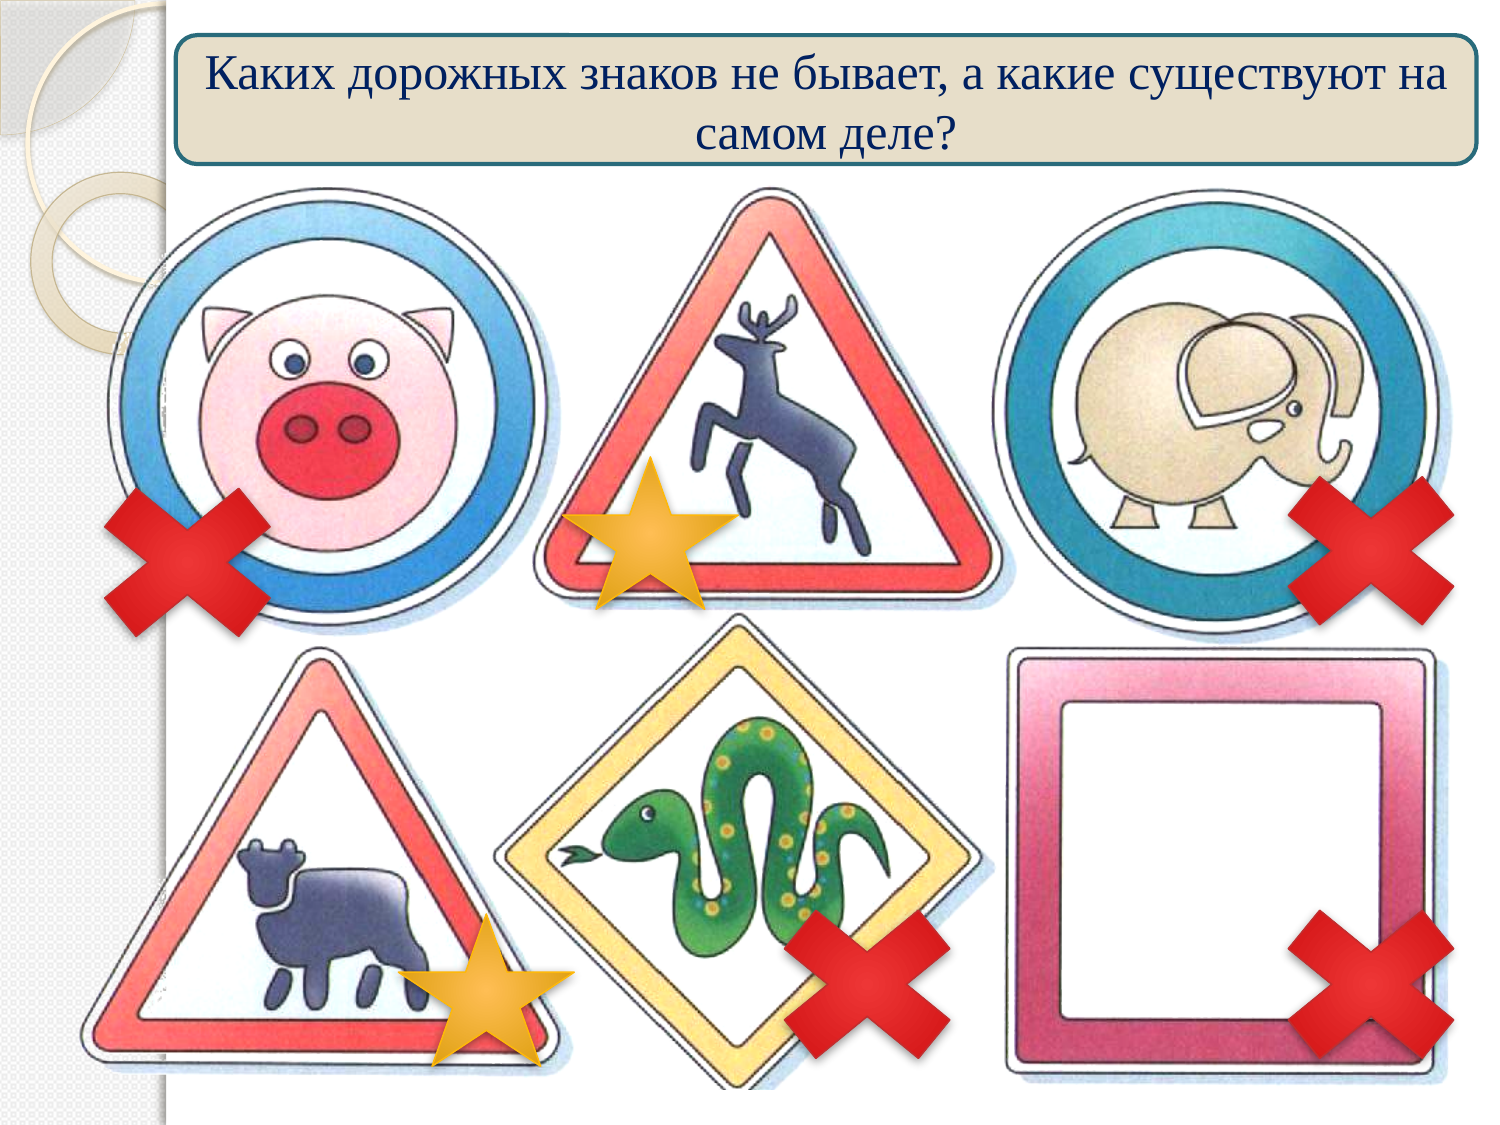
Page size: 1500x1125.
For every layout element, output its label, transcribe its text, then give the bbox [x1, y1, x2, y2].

picture [70, 181, 1466, 1091]
text_box Каких дорожных знаков не бывает, а какие существуют на самом деле? [173, 32, 1479, 167]
